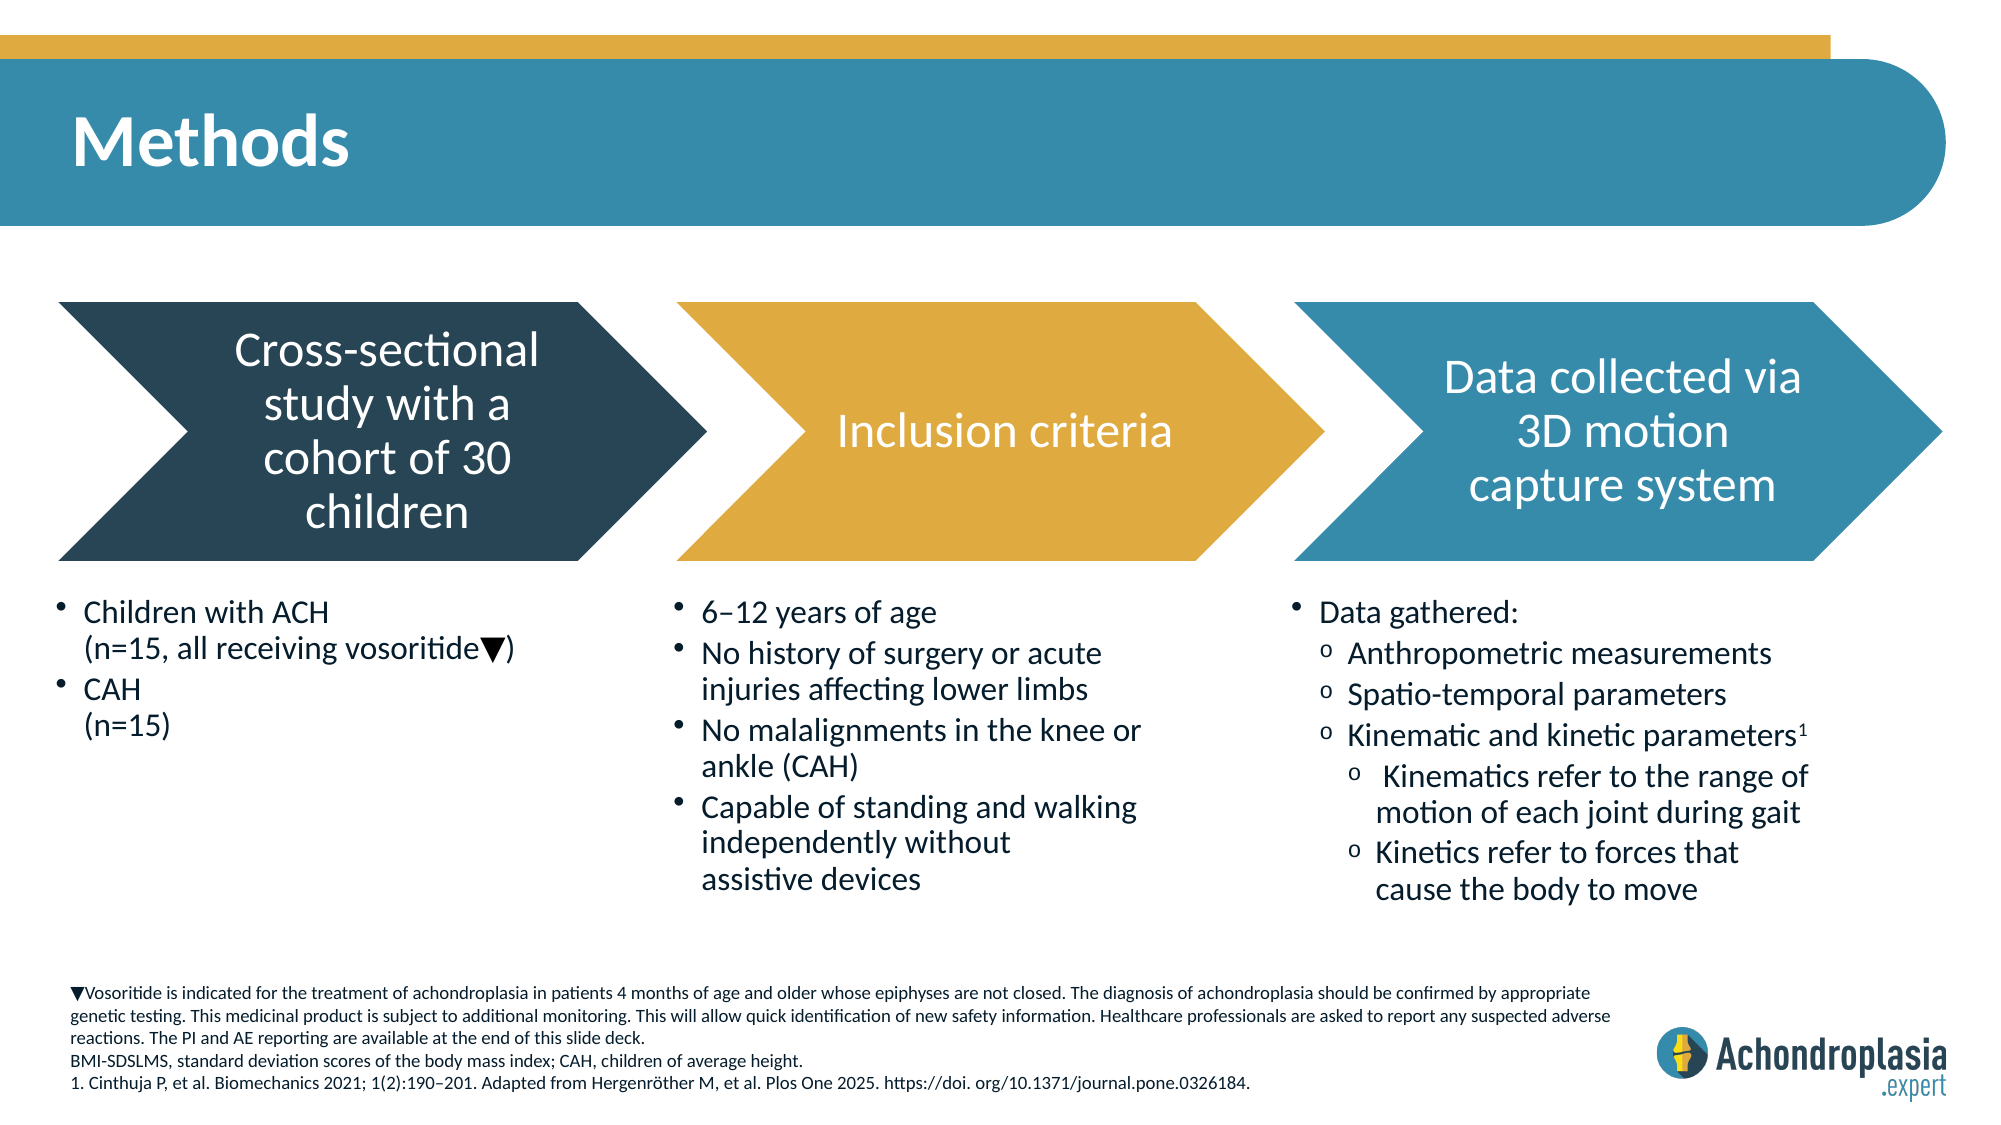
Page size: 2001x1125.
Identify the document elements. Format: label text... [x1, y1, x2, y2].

footer ▼Vosoritide is indicated for the treatment of achondroplasia in patients 4 months of age and older whose epiphyses are not closed. The diagnosis of achondroplasia should be confirmed by appropriate genetic testing. This medicinal product is subject to additional monitoring. This will allow quick identification of new safety information. Healthcare professionals are asked to report any suspected adverse reactions. The PI and AE reporting are available at the end of this slide deck. BMI-SDSLMS, standard deviation scores of the body mass index; CAH, children of average height. 1. Cinthuja P, et al. Biomechanics 2021; 1(2):190–201. Adapted from Hergenröther M, et al. Plos One 2025. https://doi. org/10.1371/journal.pone.0326184. [55, 1005, 1656, 1102]
title Methods [56, 59, 1888, 225]
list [55, 237, 1945, 982]
picture [1656, 1027, 1947, 1102]
